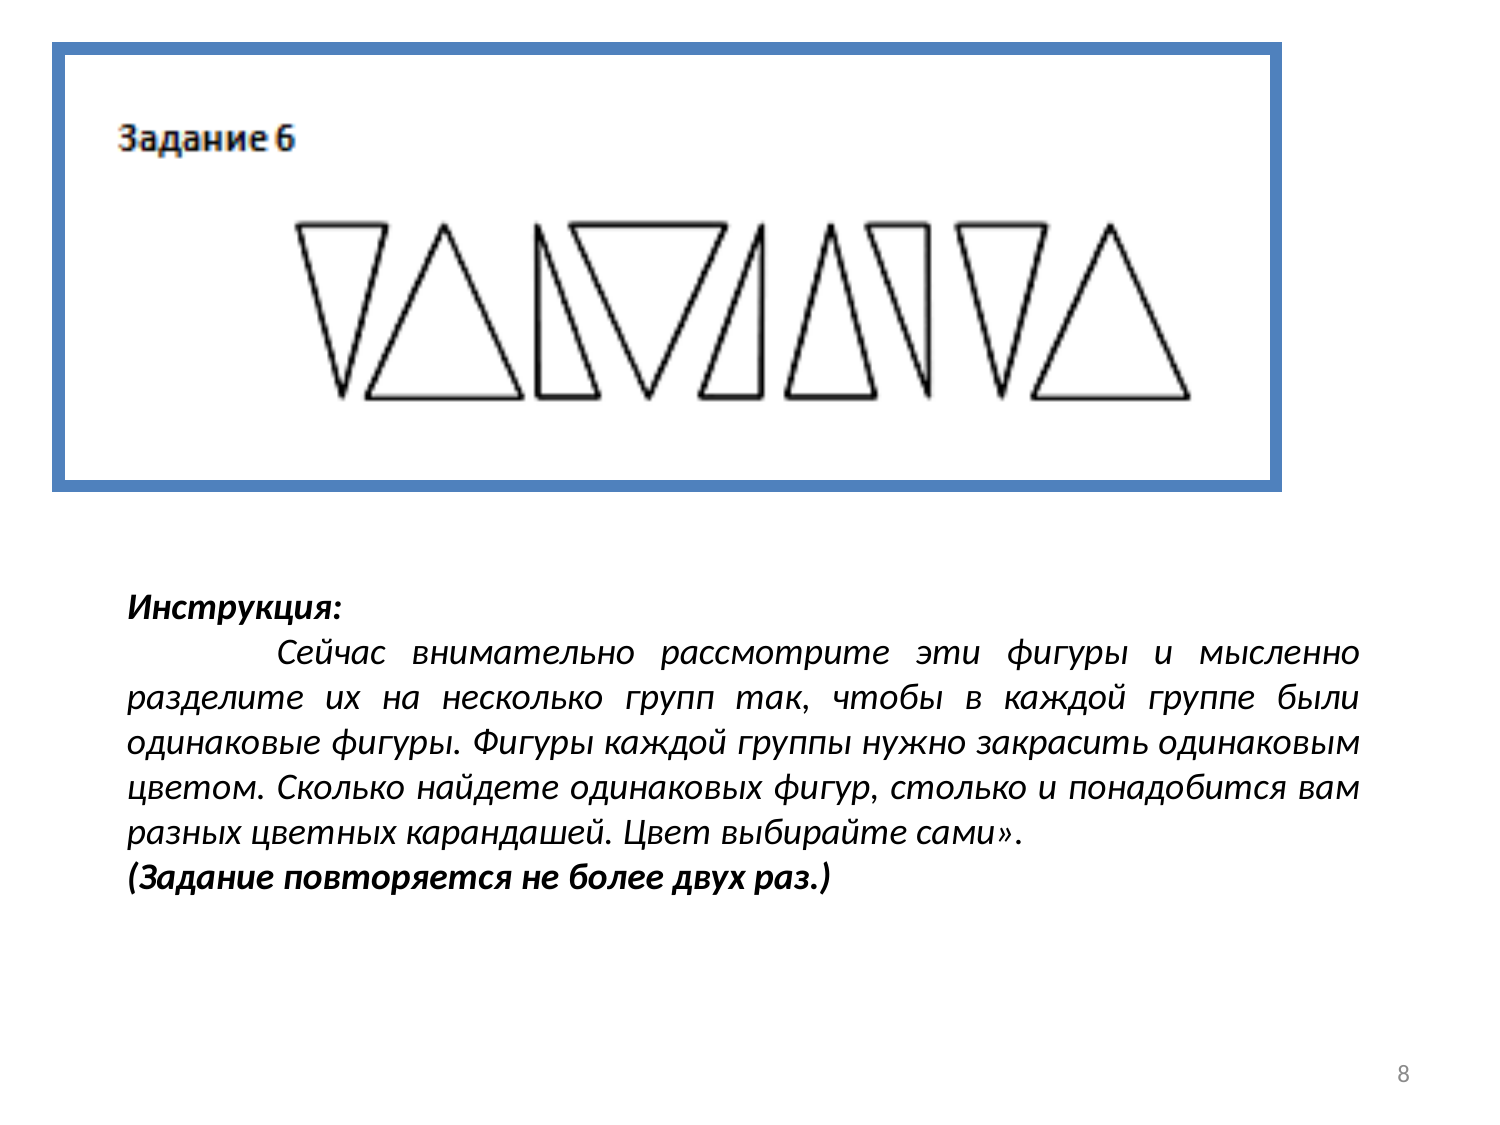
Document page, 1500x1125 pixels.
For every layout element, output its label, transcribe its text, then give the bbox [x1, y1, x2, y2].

slide_number 8 [1074, 1042, 1425, 1103]
text_box Инструкция: Сейчас внимательно рассмотрите эти фигуры и мысленно разделите их на несколько групп так, чтобы в каждой группе были одинаковые фигуры. Фигуры каждой группы нужно закрасить одинаковым цветом. Сколько найдете одинаковых фигур, столько и понадобится вам разных цветных карандашей. Цвет выбирайте сами». (Задание повторяется не более двух раз.) [112, 574, 1376, 904]
picture [64, 54, 1270, 481]
